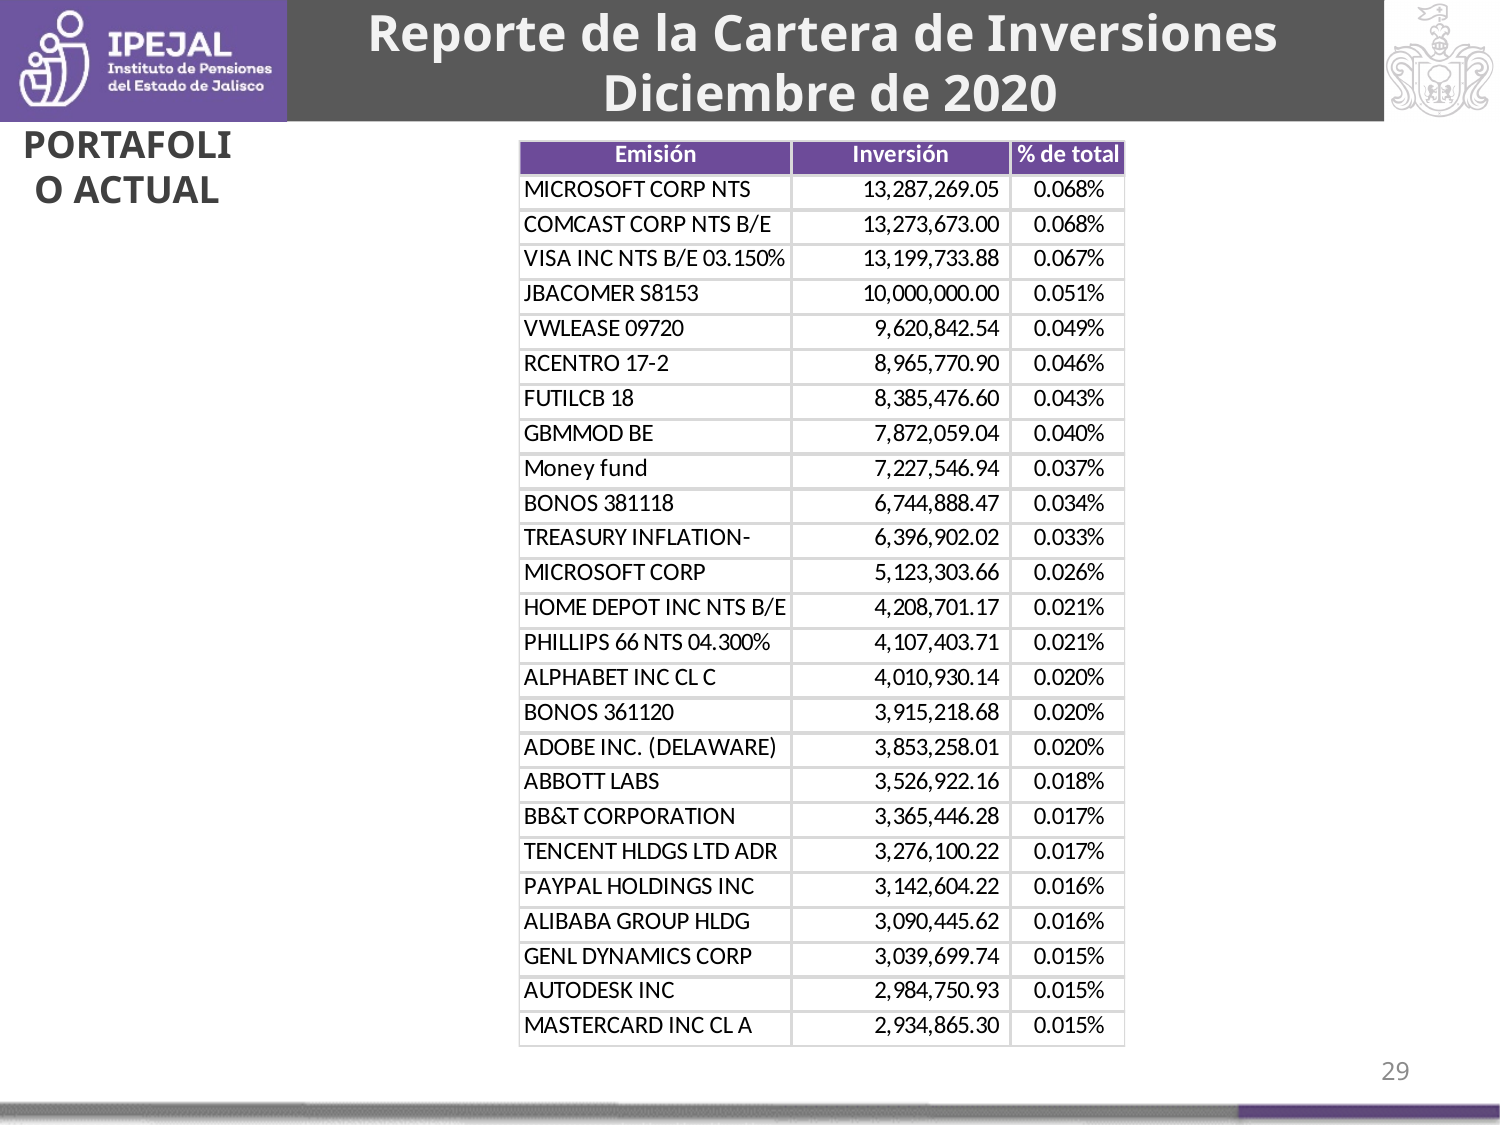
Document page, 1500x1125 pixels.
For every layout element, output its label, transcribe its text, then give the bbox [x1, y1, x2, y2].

picture [0, 1096, 1500, 1125]
text_box Reporte de la Cartera de Inversiones Diciembre de 2020 [273, 0, 1387, 125]
picture [0, 0, 273, 122]
slide_number 28 [1074, 1042, 1425, 1103]
text_box PORTAFOLIO ACTUAL [0, 113, 254, 219]
picture [518, 140, 1127, 1049]
